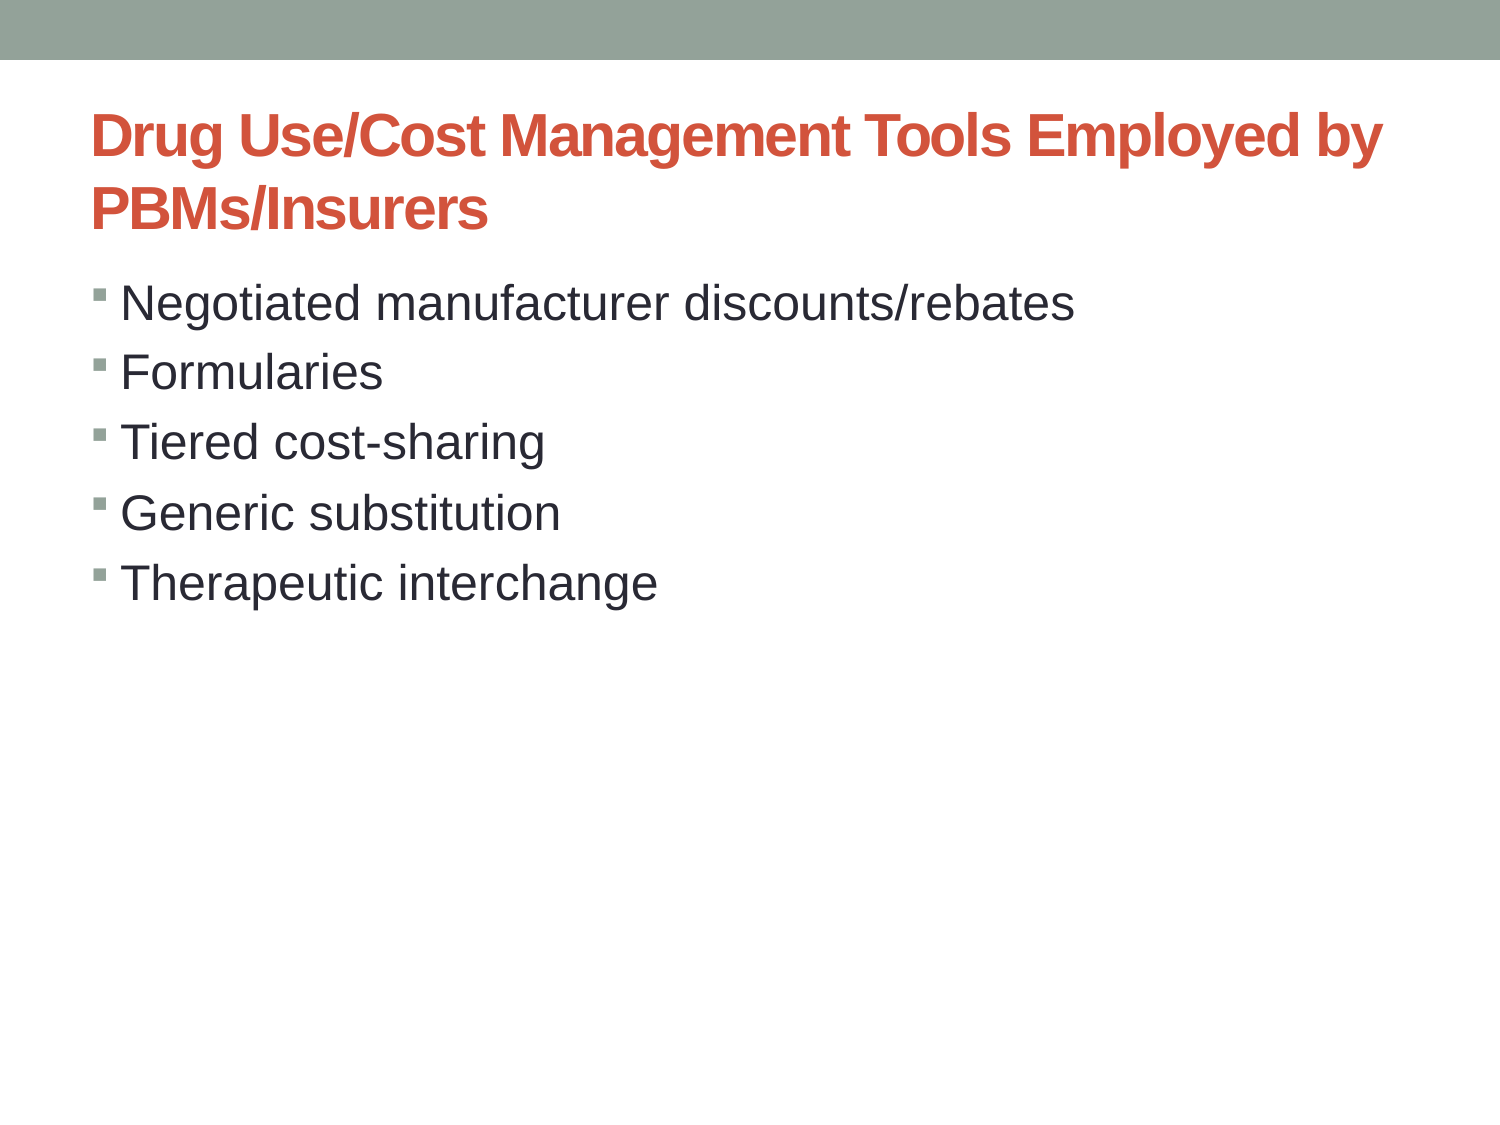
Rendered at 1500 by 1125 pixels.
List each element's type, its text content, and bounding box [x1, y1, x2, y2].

title Drug Use/Cost Management Tools Employed by PBMs/Insurers [75, 87, 1425, 250]
list Negotiated manufacturer discounts/rebates Formularies Tiered cost-sharing Generic substitution Therapeutic interchange [75, 262, 1425, 1063]
